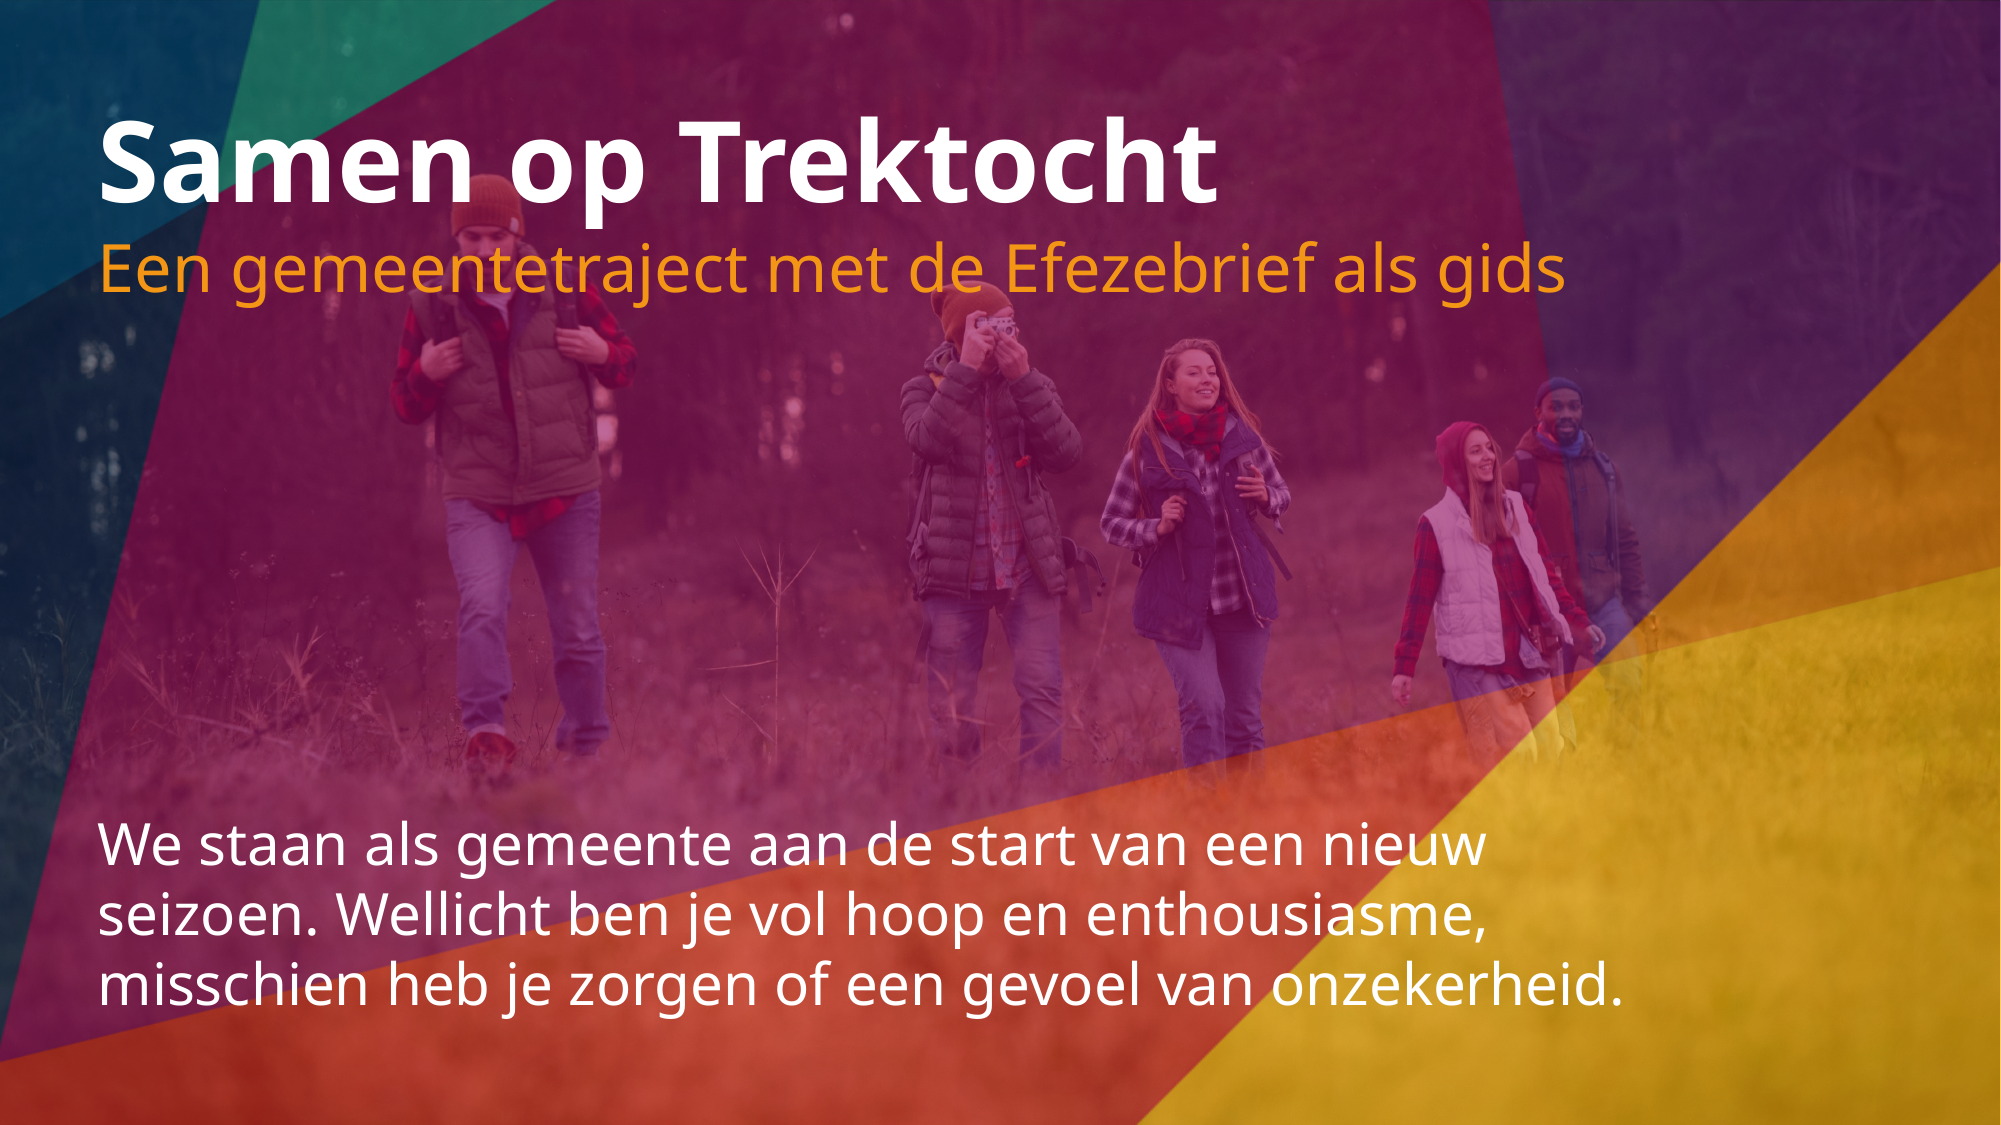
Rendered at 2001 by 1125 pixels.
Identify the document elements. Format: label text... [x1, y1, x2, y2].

text_box We staan als gemeente aan de start van een nieuw seizoen. Wellicht ben je vol hoop en enthousiasme, misschien heb je zorgen of een gevoel van onzekerheid. [82, 799, 1731, 1025]
text_box Samen op Trektocht Een gemeentetraject met de Efezebrief als gids [82, 82, 1750, 448]
picture [0, 0, 2000, 1125]
